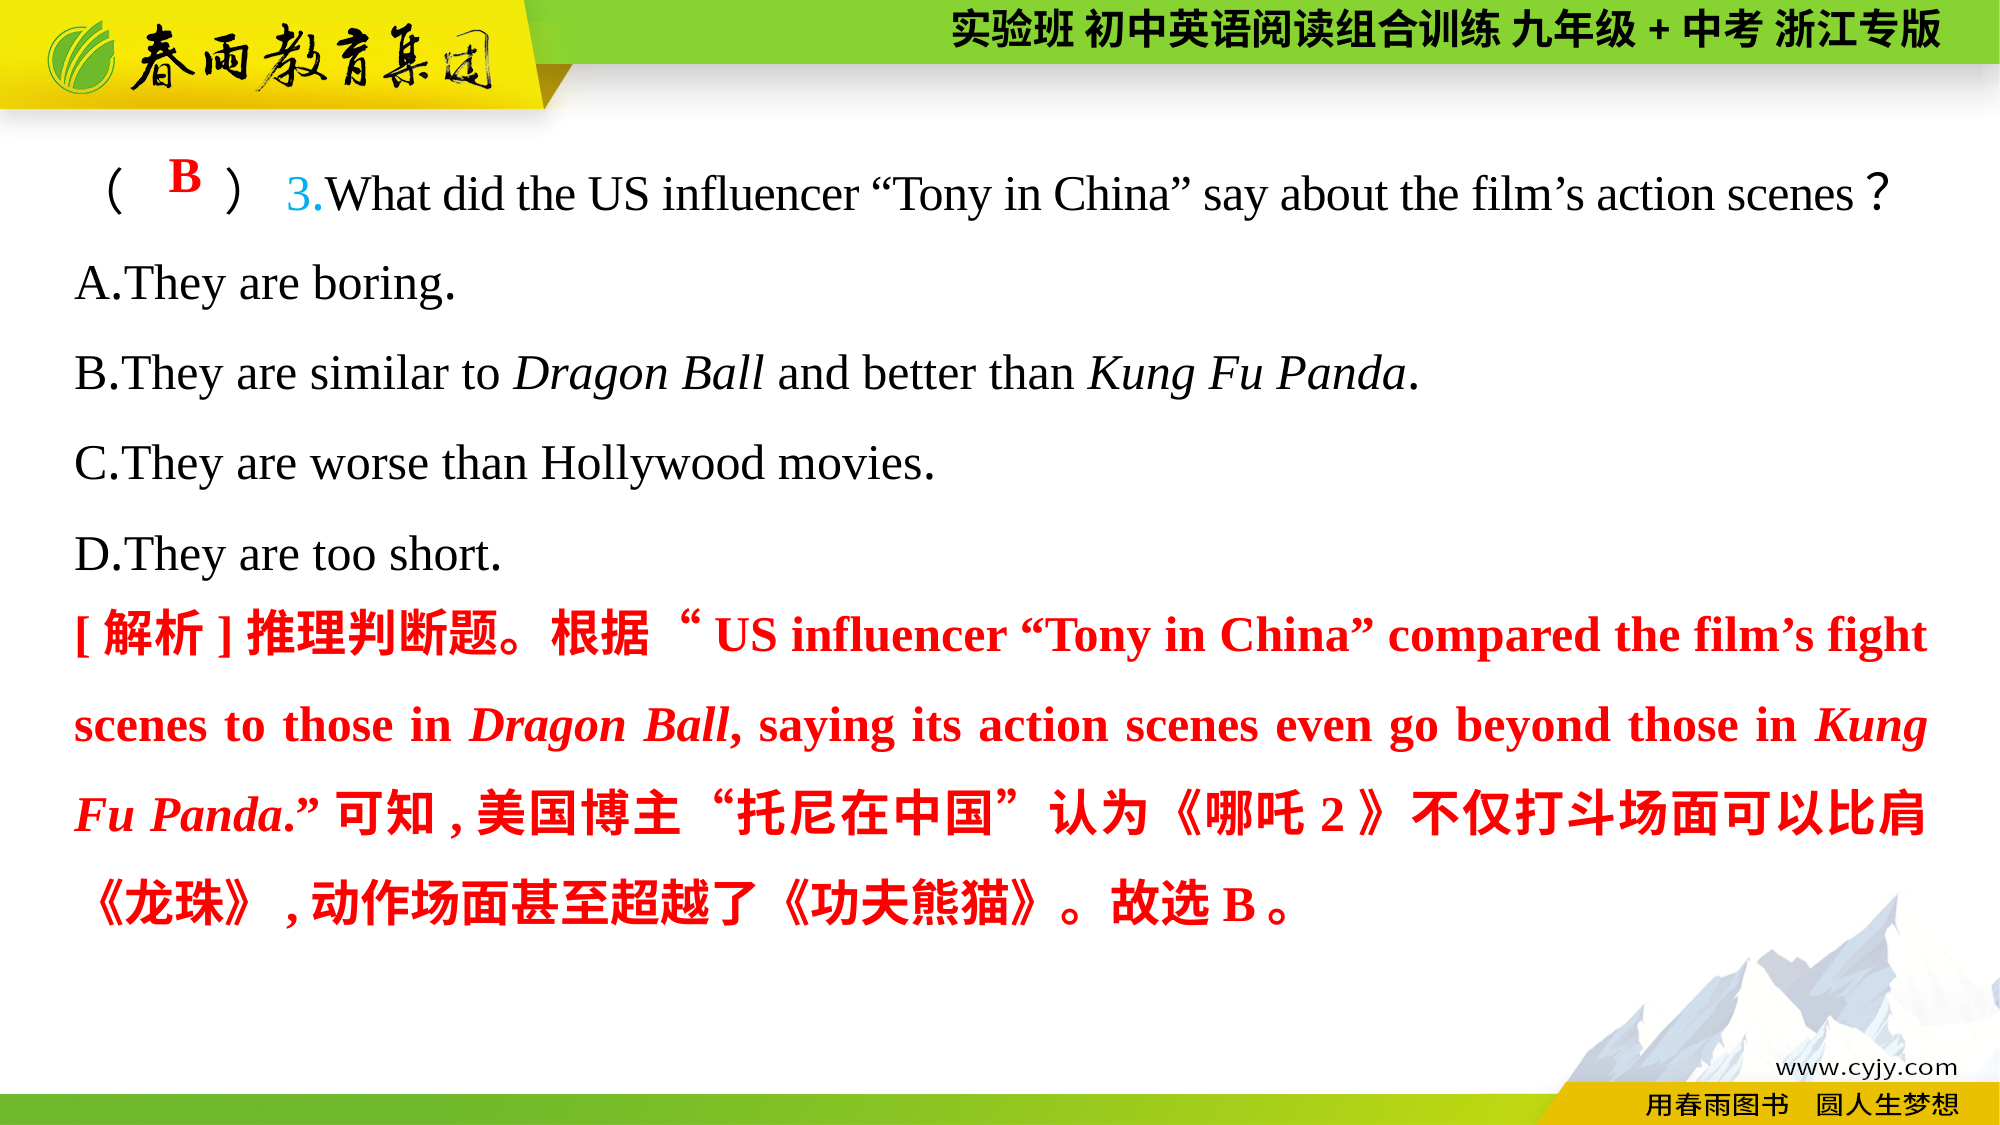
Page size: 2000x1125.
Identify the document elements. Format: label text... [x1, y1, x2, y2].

list （ ）3.What did the US influencer “Tony in China” say about the film’s action scenes？ A.They are boring. B.They are similar to Dragon Ball and better than Kung Fu Panda. C.They are worse than Hollywood movies. D.They are too short. [59, 122, 1944, 563]
text_box B [153, 135, 217, 211]
text_box [解析]推理判断题。根据“US influencer “Tony in China” compared the film’s fight scenes to those in Dragon Ball, saying its action scenes even go beyond those in Kung Fu Panda.”可知,美国博主“托尼在中国”认为《哪吒2》不仅打斗场面可以比肩《龙珠》,动作场面甚至超越了《功夫熊猫》。故选B。 [59, 563, 1944, 939]
picture [0, 0, 2000, 1125]
